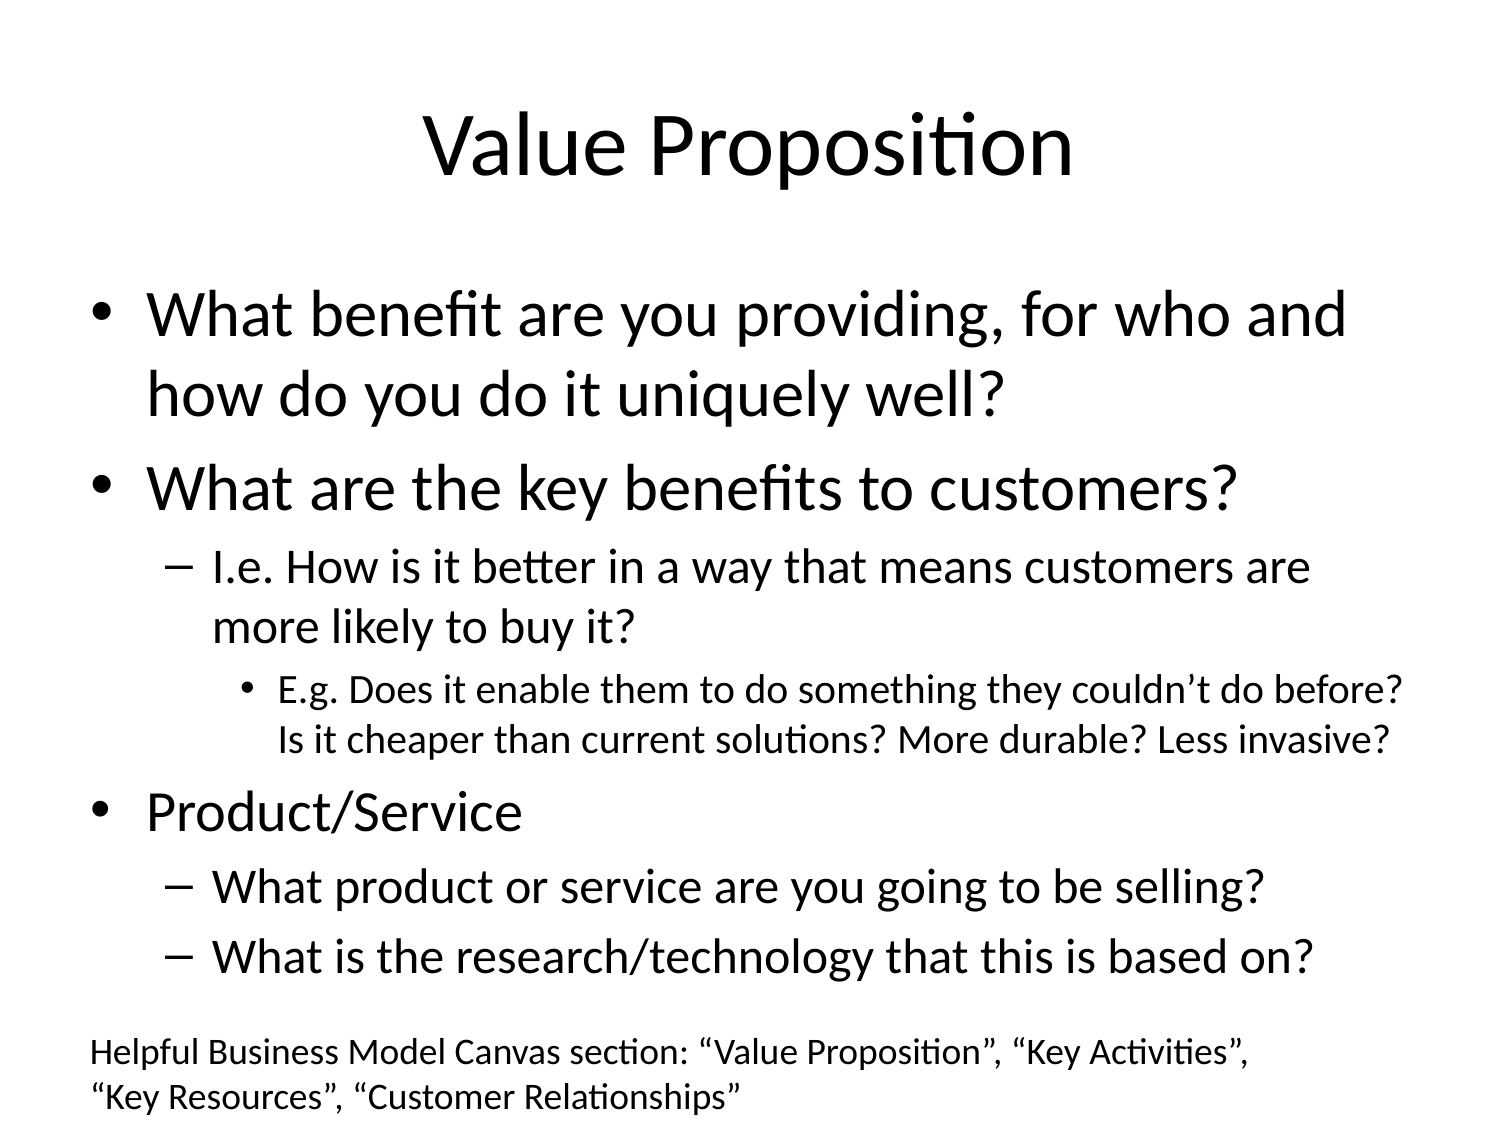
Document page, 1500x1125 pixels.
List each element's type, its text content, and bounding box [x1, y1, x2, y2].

text_box Helpful Business Model Canvas section: “Value Proposition”, “Key Activities”, “Key Resources”, “Customer Relationships” [75, 1019, 1270, 1125]
title Value Proposition [75, 45, 1425, 233]
list What benefit are you providing, for who and how do you do it uniquely well? What are the key benefits to customers? I.e. How is it better in a way that means customers are more likely to buy it? E.g. Does it enable them to do something they couldn’t do before? Is it cheaper than current solutions? More durable? Less invasive? Product/Service What product or service are you going to be selling? What is the research/technology that this is based on? [75, 262, 1425, 1005]
